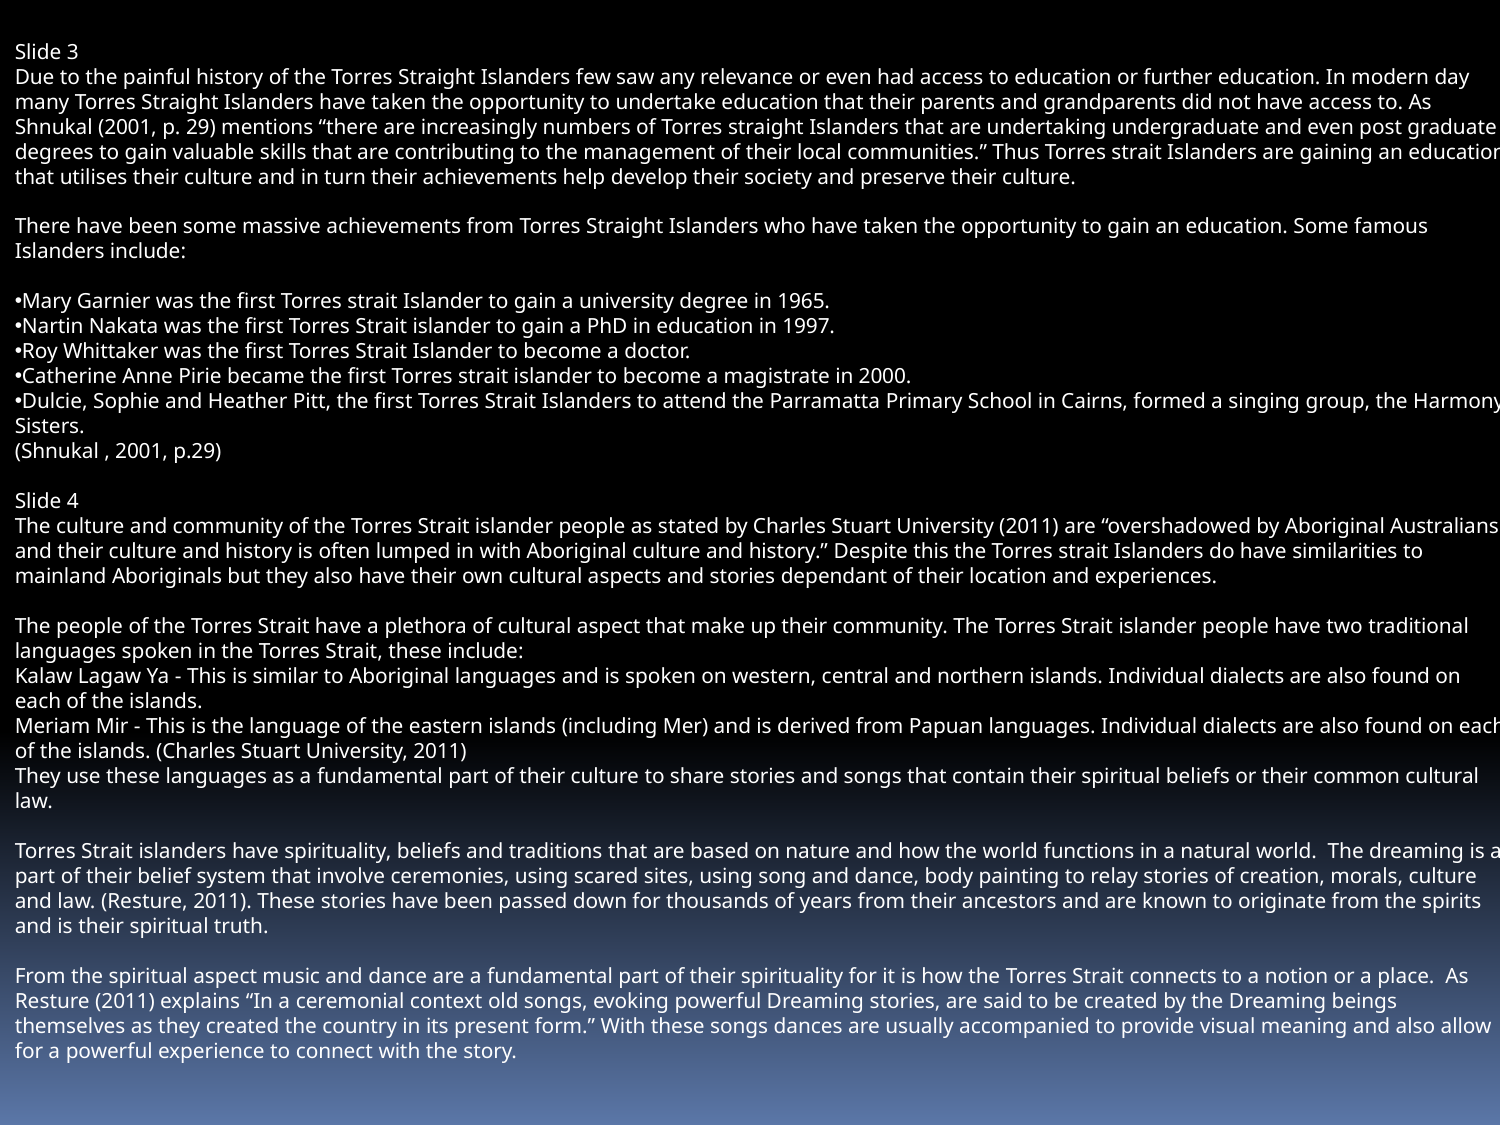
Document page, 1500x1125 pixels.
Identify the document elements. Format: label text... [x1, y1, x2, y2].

text_box Slide 3 Due to the painful history of the Torres Straight Islanders few saw any relevance or even had access to education or further education. In modern day many Torres Straight Islanders have taken the opportunity to undertake education that their parents and grandparents did not have access to. As Shnukal (2001, p. 29) mentions “there are increasingly numbers of Torres straight Islanders that are undertaking undergraduate and even post graduate degrees to gain valuable skills that are contributing to the management of their local communities.” Thus Torres strait Islanders are gaining an education that utilises their culture and in turn their achievements help develop their society and preserve their culture. There have been some massive achievements from Torres Straight Islanders who have taken the opportunity to gain an education. Some famous Islanders include: Mary Garnier was the first Torres strait Islander to gain a university degree in 1965. Nartin Nakata was the first Torres Strait islander to gain a PhD in education in 1997. Roy Whittaker was the first Torres Strait Islander to become a doctor. Catherine Anne Pirie became the first Torres strait islander to become a magistrate in 2000. Dulcie, Sophie and Heather Pitt, the first Torres Strait Islanders to attend the Parramatta Primary School in Cairns, formed a singing group, the Harmony Sisters. (Shnukal , 2001, p.29) Slide 4 The culture and community of the Torres Strait islander people as stated by Charles Stuart University (2011) are “overshadowed by Aboriginal Australians and their culture and history is often lumped in with Aboriginal culture and history.” Despite this the Torres strait Islanders do have similarities to mainland Aboriginals but they also have their own cultural aspects and stories dependant of their location and experiences. The people of the Torres Strait have a plethora of cultural aspect that make up their community. The Torres Strait islander people have two traditional languages spoken in the Torres Strait, these include: Kalaw Lagaw Ya - This is similar to Aboriginal languages and is spoken on western, central and northern islands. Individual dialects are also found on each of the islands. Meriam Mir - This is the language of the eastern islands (including Mer) and is derived from Papuan languages. Individual dialects are also found on each of the islands. (Charles Stuart University, 2011) They use these languages as a fundamental part of their culture to share stories and songs that contain their spiritual beliefs or their common cultural law. Torres Strait islanders have spirituality, beliefs and traditions that are based on nature and how the world functions in a natural world. The dreaming is a part of their belief system that involve ceremonies, using scared sites, using song and dance, body painting to relay stories of creation, morals, culture and law. (Resture, 2011). These stories have been passed down for thousands of years from their ancestors and are known to originate from the spirits and is their spiritual truth. From the spiritual aspect music and dance are a fundamental part of their spirituality for it is how the Torres Strait connects to a notion or a place. As Resture (2011) explains “In a ceremonial context old songs, evoking powerful Dreaming stories, are said to be created by the Dreaming beings themselves as they created the country in its present form.” With these songs dances are usually accompanied to provide visual meaning and also allow for a powerful experience to connect with the story. [0, 30, 1500, 1125]
